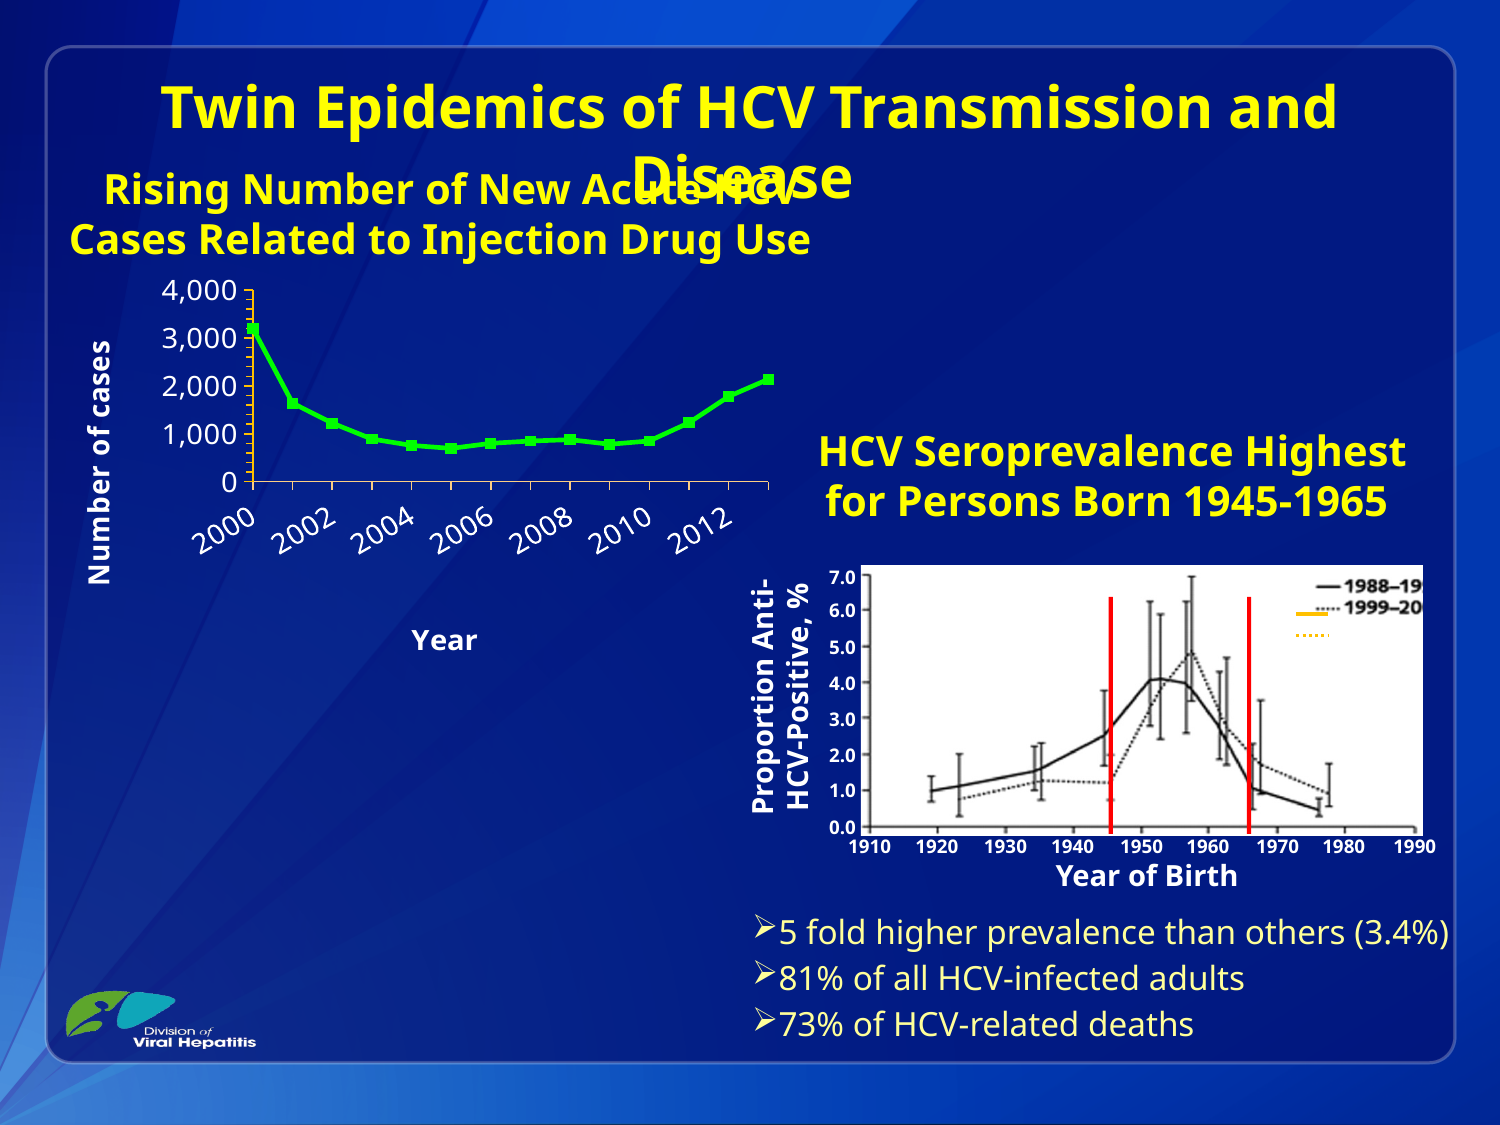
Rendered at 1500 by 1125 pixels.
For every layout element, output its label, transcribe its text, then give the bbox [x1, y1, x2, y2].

chart [62, 262, 783, 669]
text_box 5 fold higher prevalence than others (3.4%) 81% of all HCV-infected adults 73% of HCV-related deaths [737, 903, 1500, 1051]
picture [0, 0, 1500, 1125]
title Twin Epidemics of HCV Transmission and Disease [37, 62, 1463, 213]
text_box Rising Number of New Acute HCV Cases Related to Injection Drug Use [37, 155, 865, 311]
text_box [736, 404, 1439, 901]
